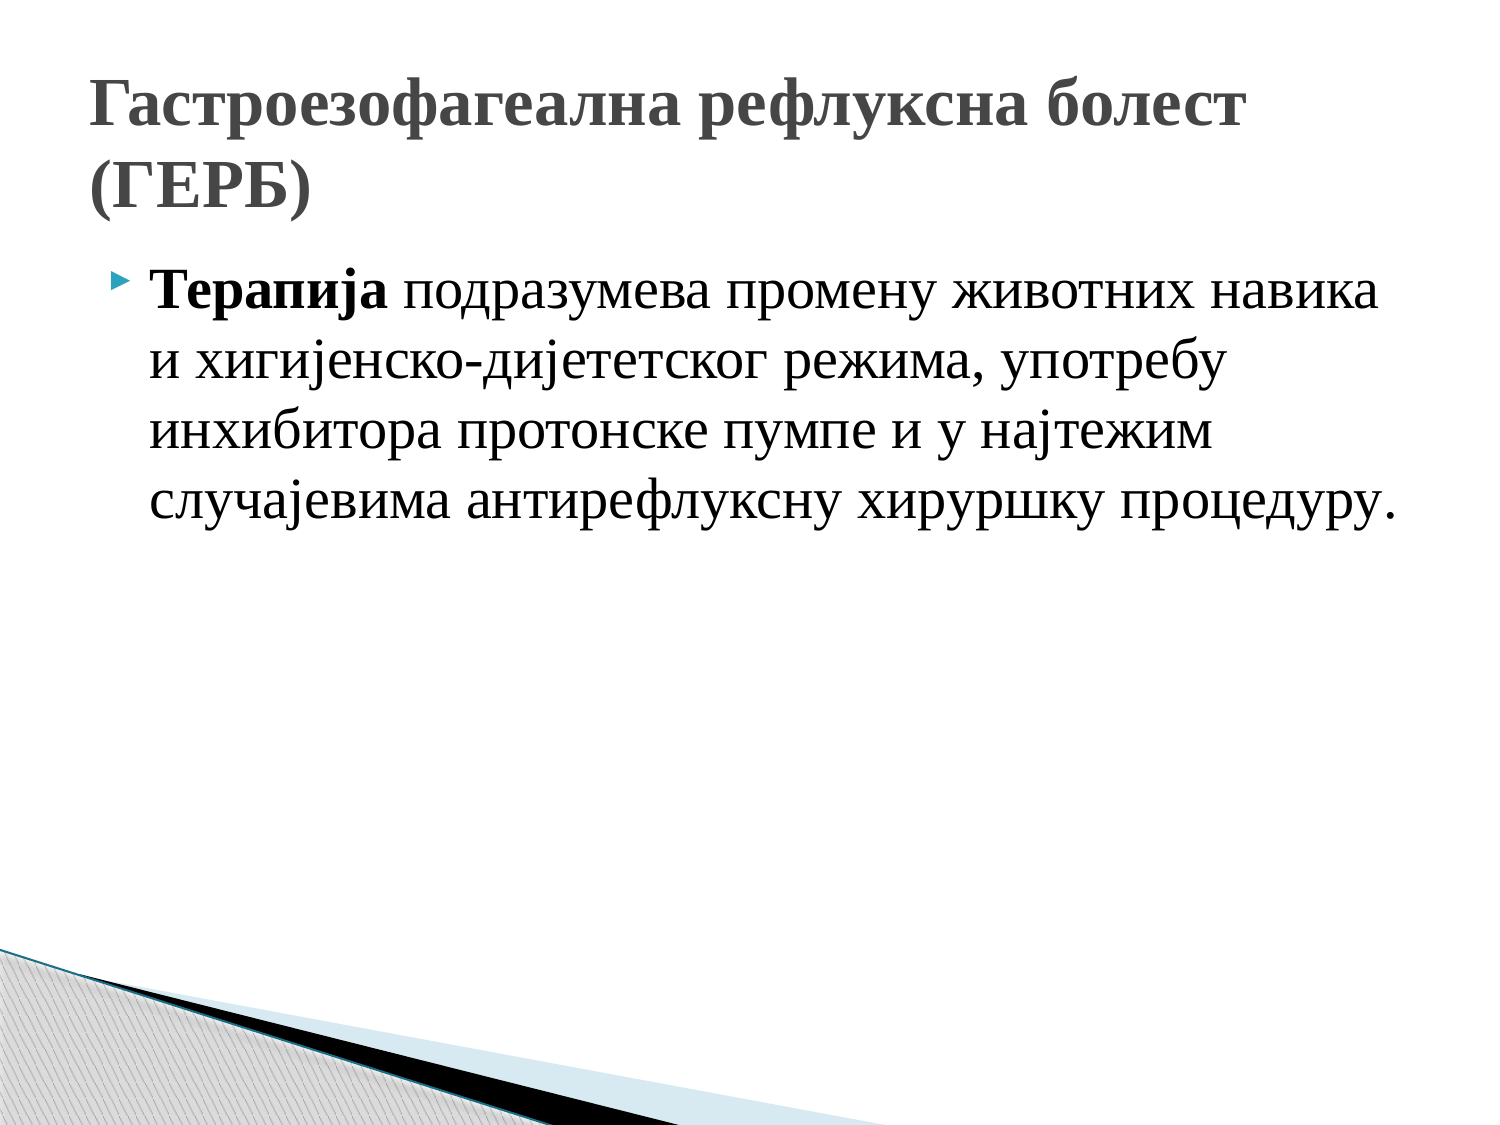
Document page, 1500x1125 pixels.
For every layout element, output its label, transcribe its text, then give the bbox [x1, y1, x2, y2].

title Гастроезофагеална рефлуксна болест (ГЕРБ) [75, 45, 1425, 233]
list Терапија подразумева промену животних навика и хигијенско-дијететског режима, употребу инхибитора протонске пумпе и у најтежим случајевима антирефлуксну хируршку процедуру. [75, 243, 1425, 986]
